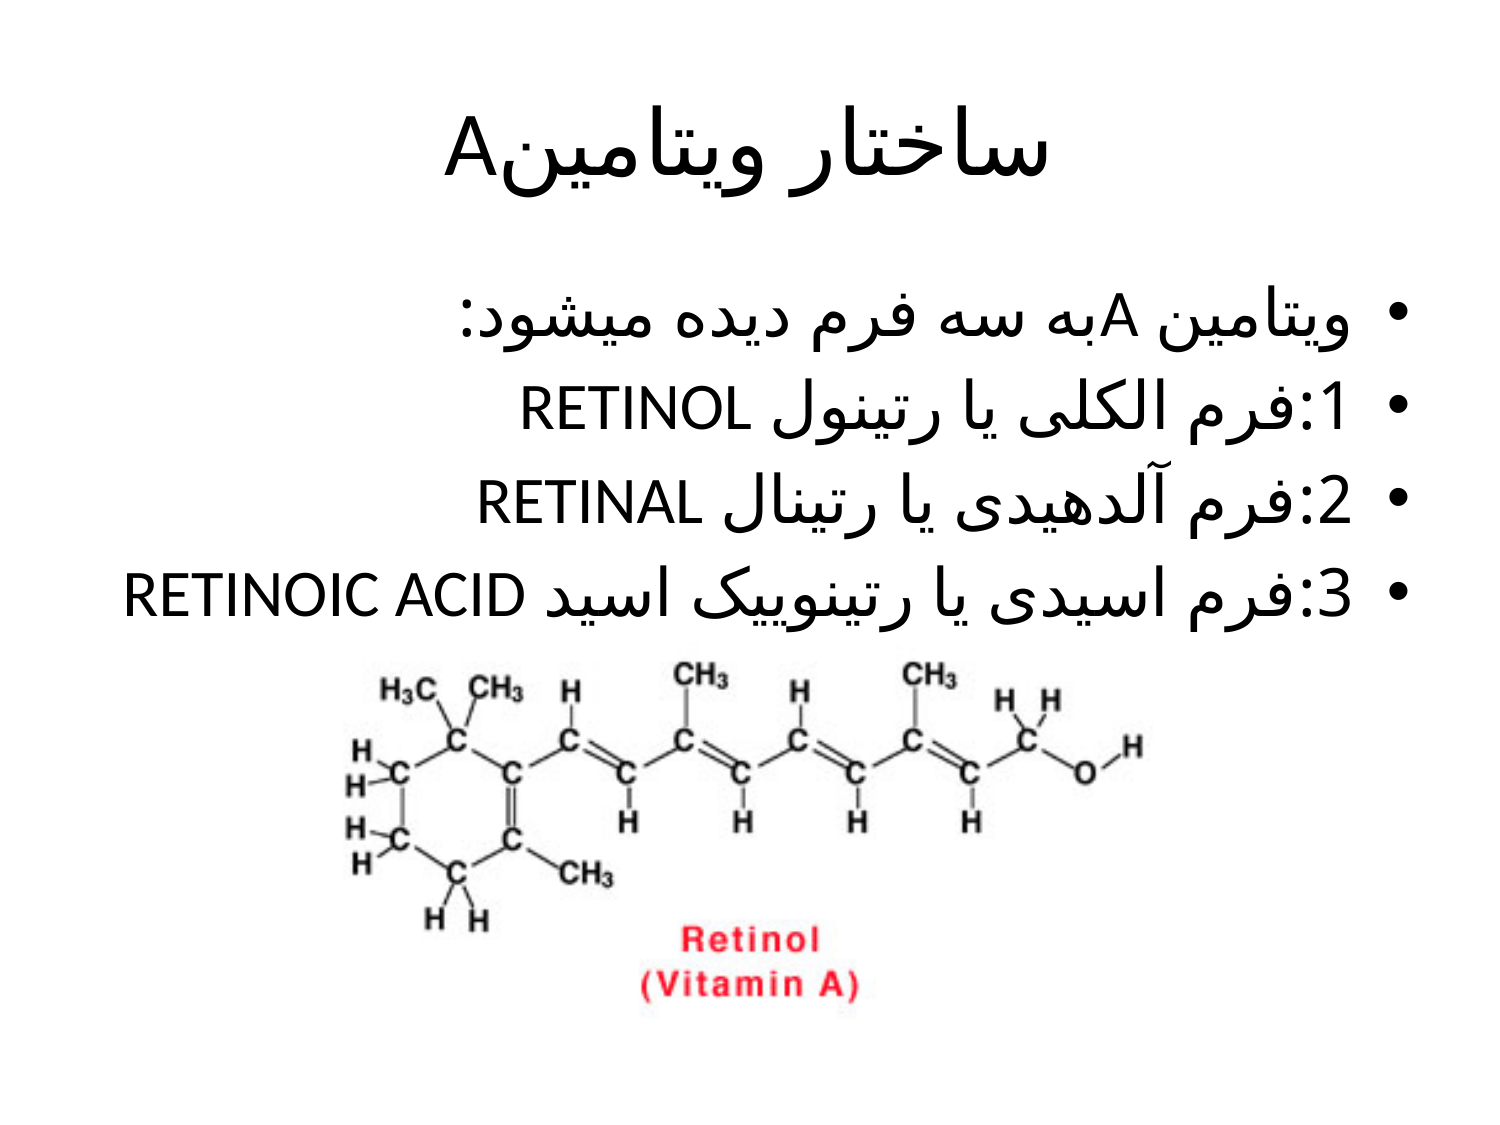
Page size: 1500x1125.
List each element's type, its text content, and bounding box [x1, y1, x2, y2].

picture [324, 643, 1163, 1029]
title Aساختار ویتامین [75, 45, 1425, 233]
list ویتامین Aبه سه فرم دیده میشود: 1:فرم الکلی یا رتینول RETINOL 2:فرم آلدهیدی یا رتینال RETINAL 3:فرم اسیدی یا رتینوییک اسید RETINOIC ACID [75, 262, 1425, 1005]
